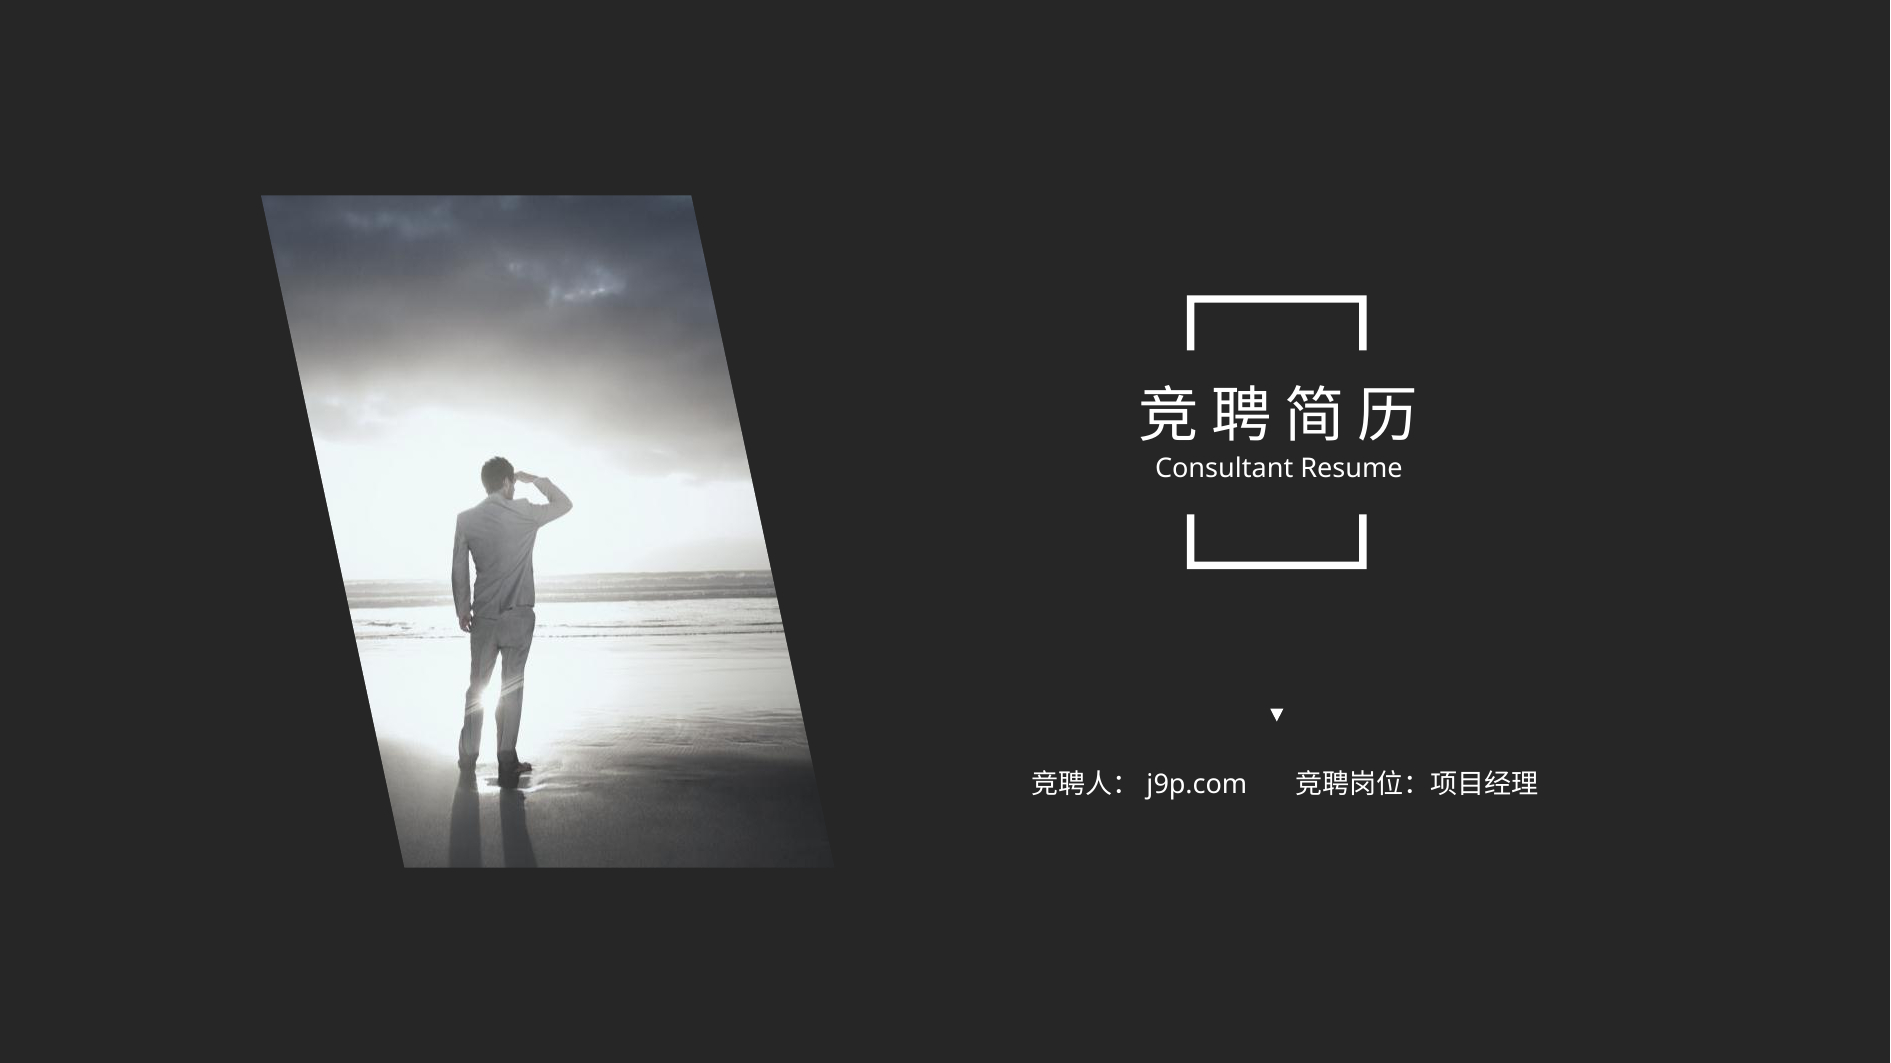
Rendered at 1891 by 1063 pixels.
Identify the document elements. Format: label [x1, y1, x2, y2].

text_box [1186, 295, 1367, 351]
text_box [1131, 375, 1427, 485]
text_box [258, 193, 837, 870]
text_box [1033, 708, 1538, 801]
text_box [1186, 514, 1367, 570]
